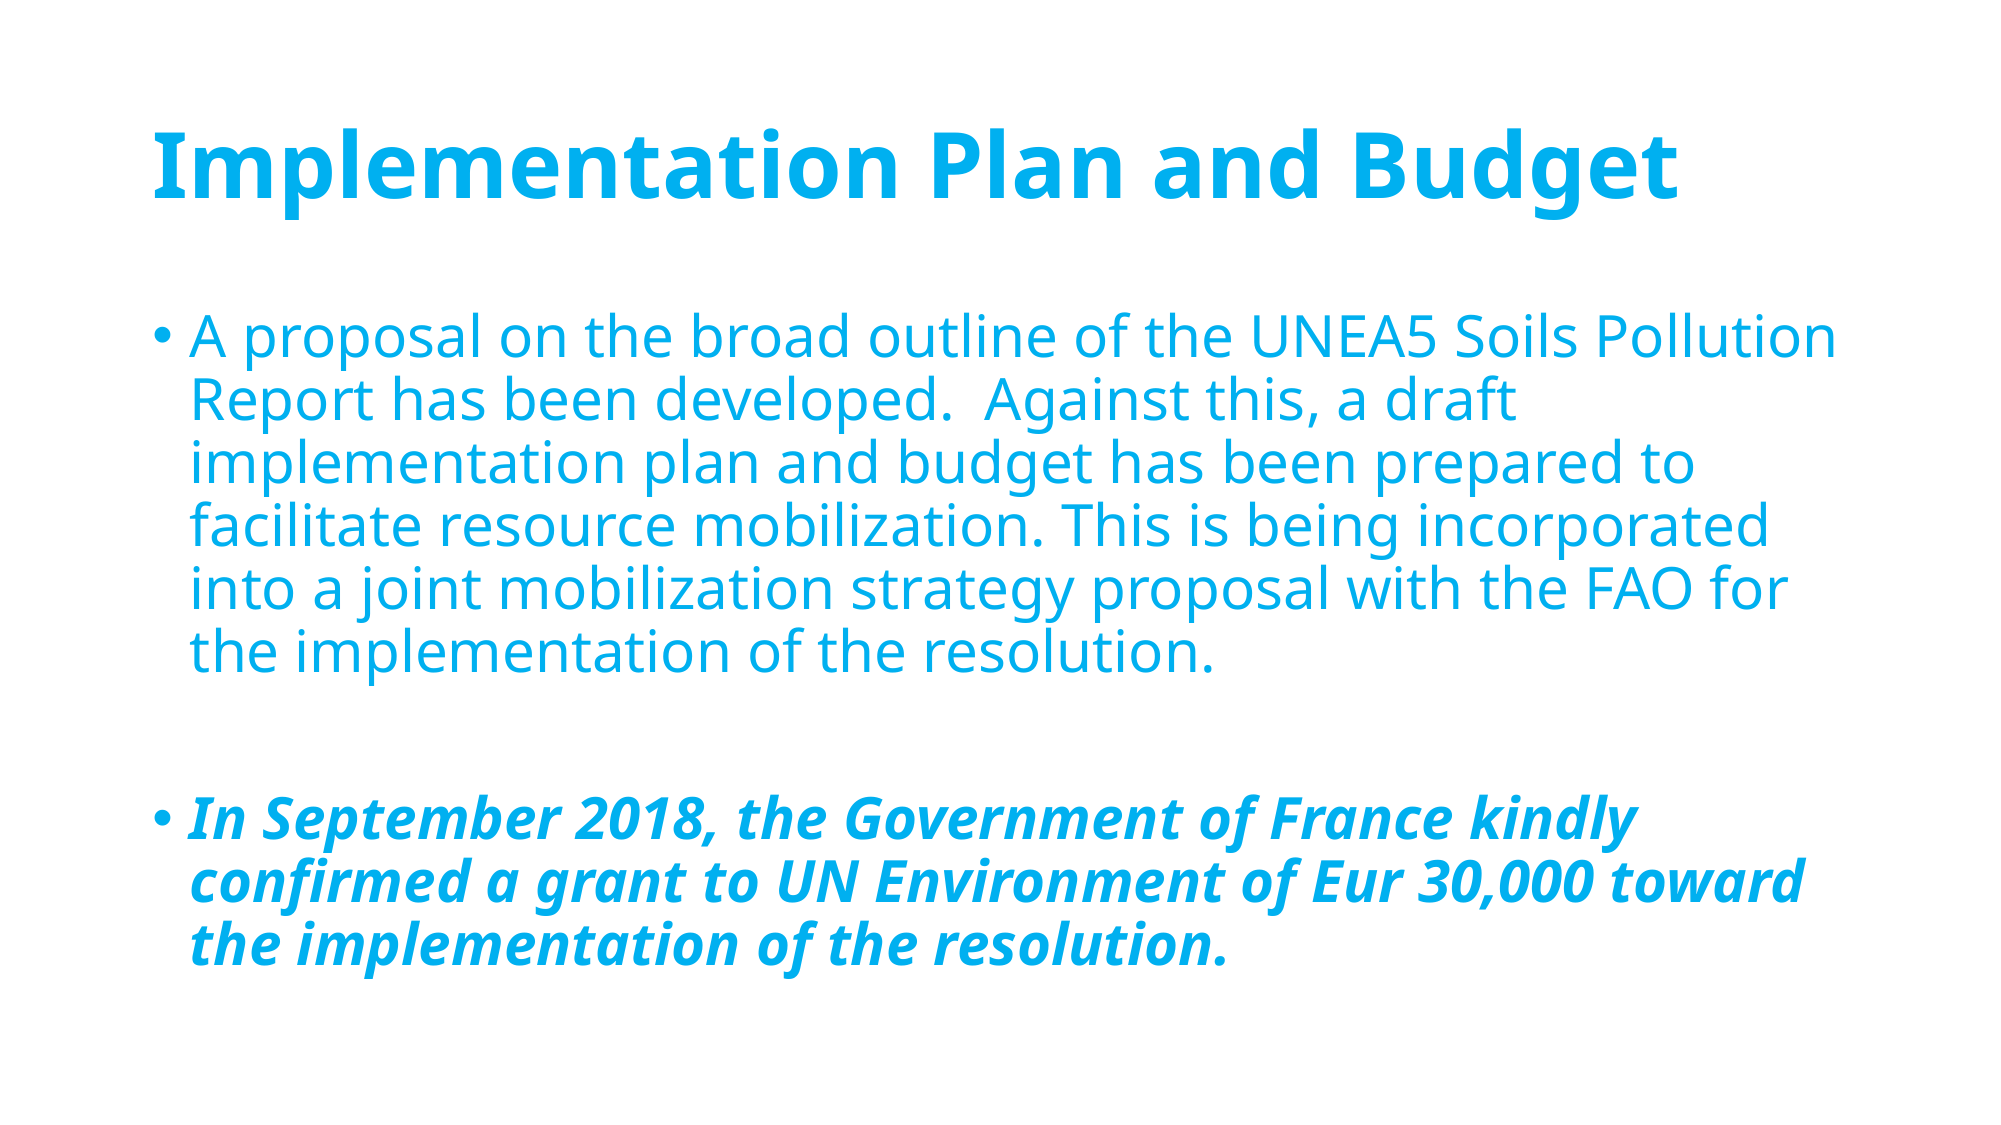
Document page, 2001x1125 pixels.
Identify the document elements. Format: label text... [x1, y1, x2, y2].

title Implementation Plan and Budget [137, 59, 1863, 278]
list A proposal on the broad outline of the UNEA5 Soils Pollution Report has been developed. Against this, a draft implementation plan and budget has been prepared to facilitate resource mobilization. This is being incorporated into a joint mobilization strategy proposal with the FAO for the implementation of the resolution. In September 2018, the Government of France kindly confirmed a grant to UN Environment of Eur 30,000 toward the implementation of the resolution. [137, 299, 1863, 1014]
